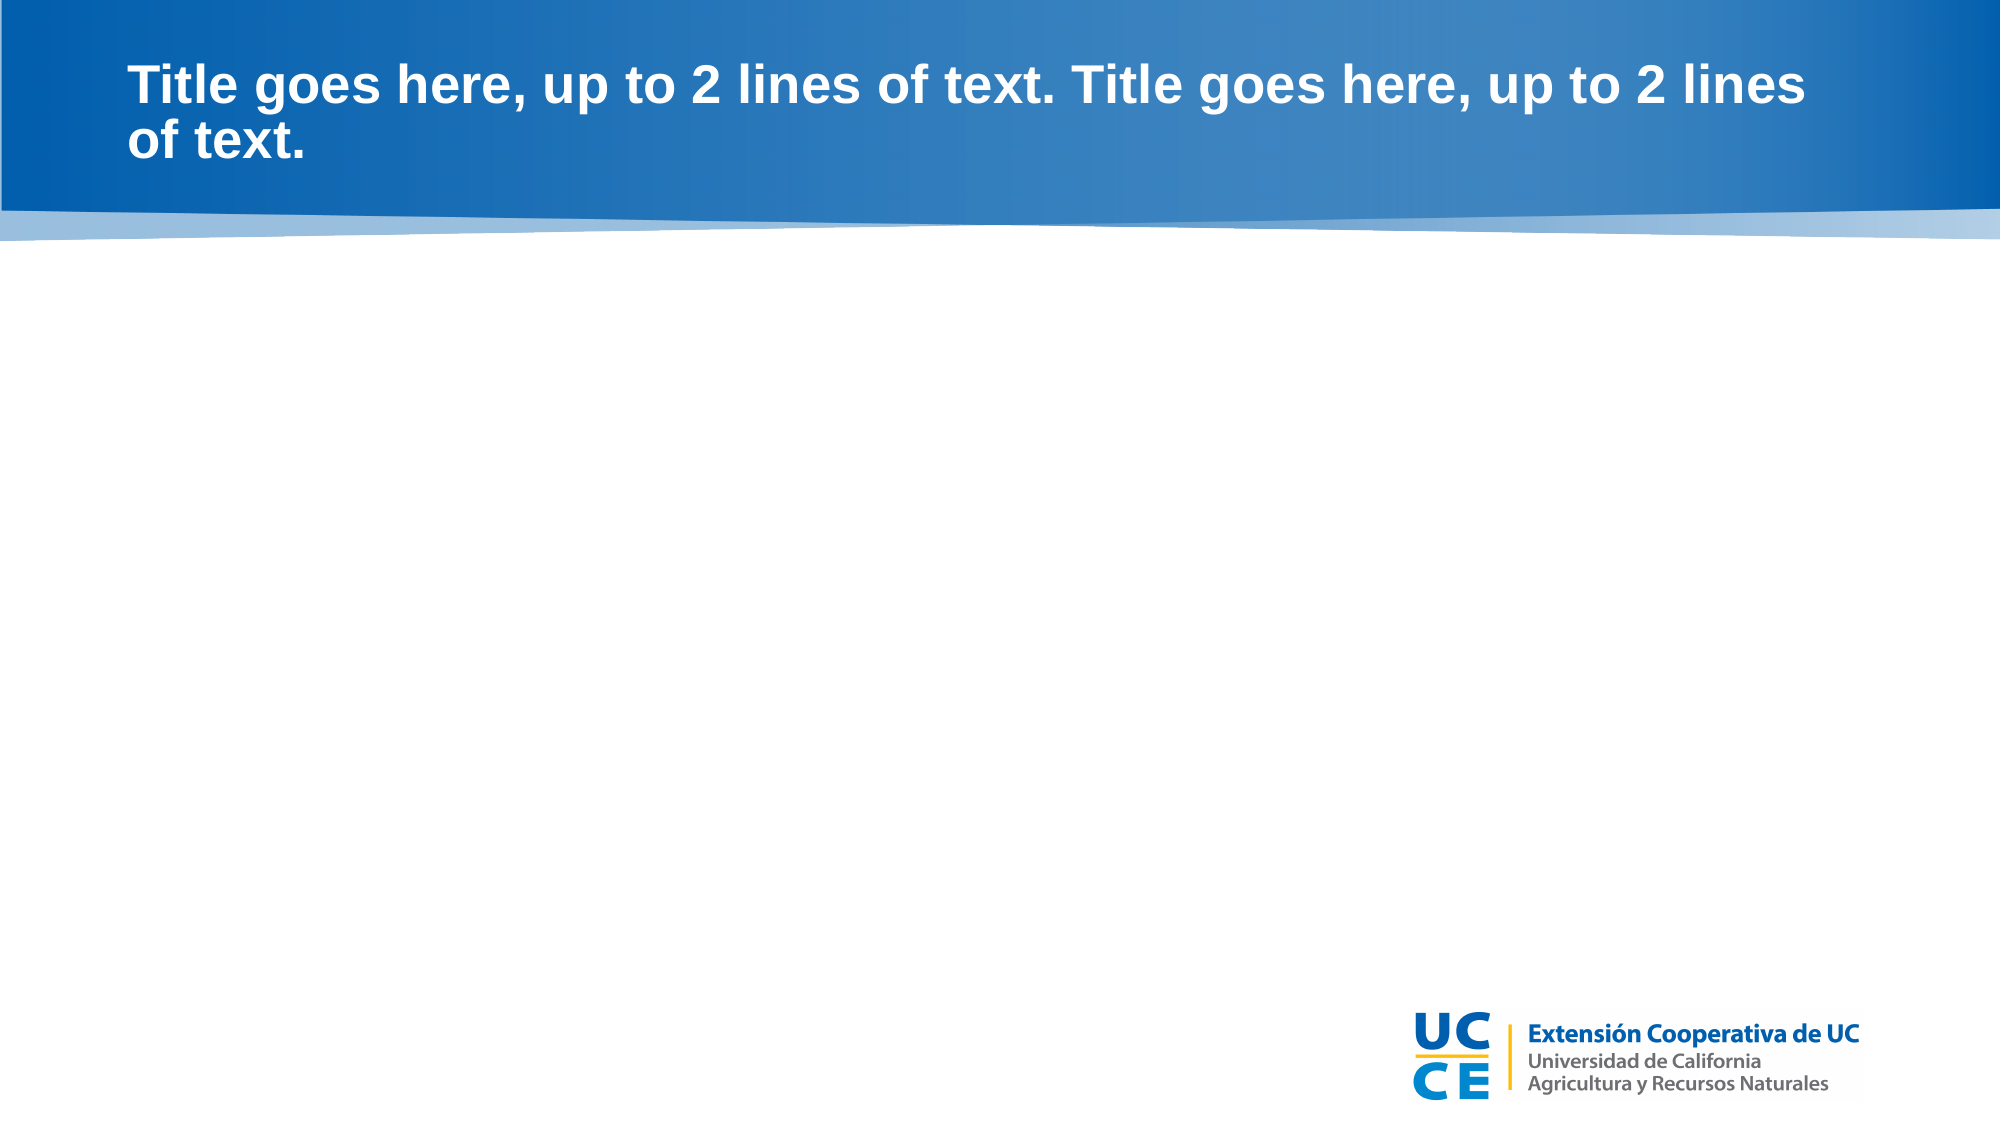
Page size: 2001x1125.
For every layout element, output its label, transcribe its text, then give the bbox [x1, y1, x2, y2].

picture [0, 0, 2000, 263]
picture [1412, 1009, 1863, 1102]
title Title goes here, up to 2 lines of text. Title goes here, up to 2 lines of text. [112, 51, 1887, 178]
